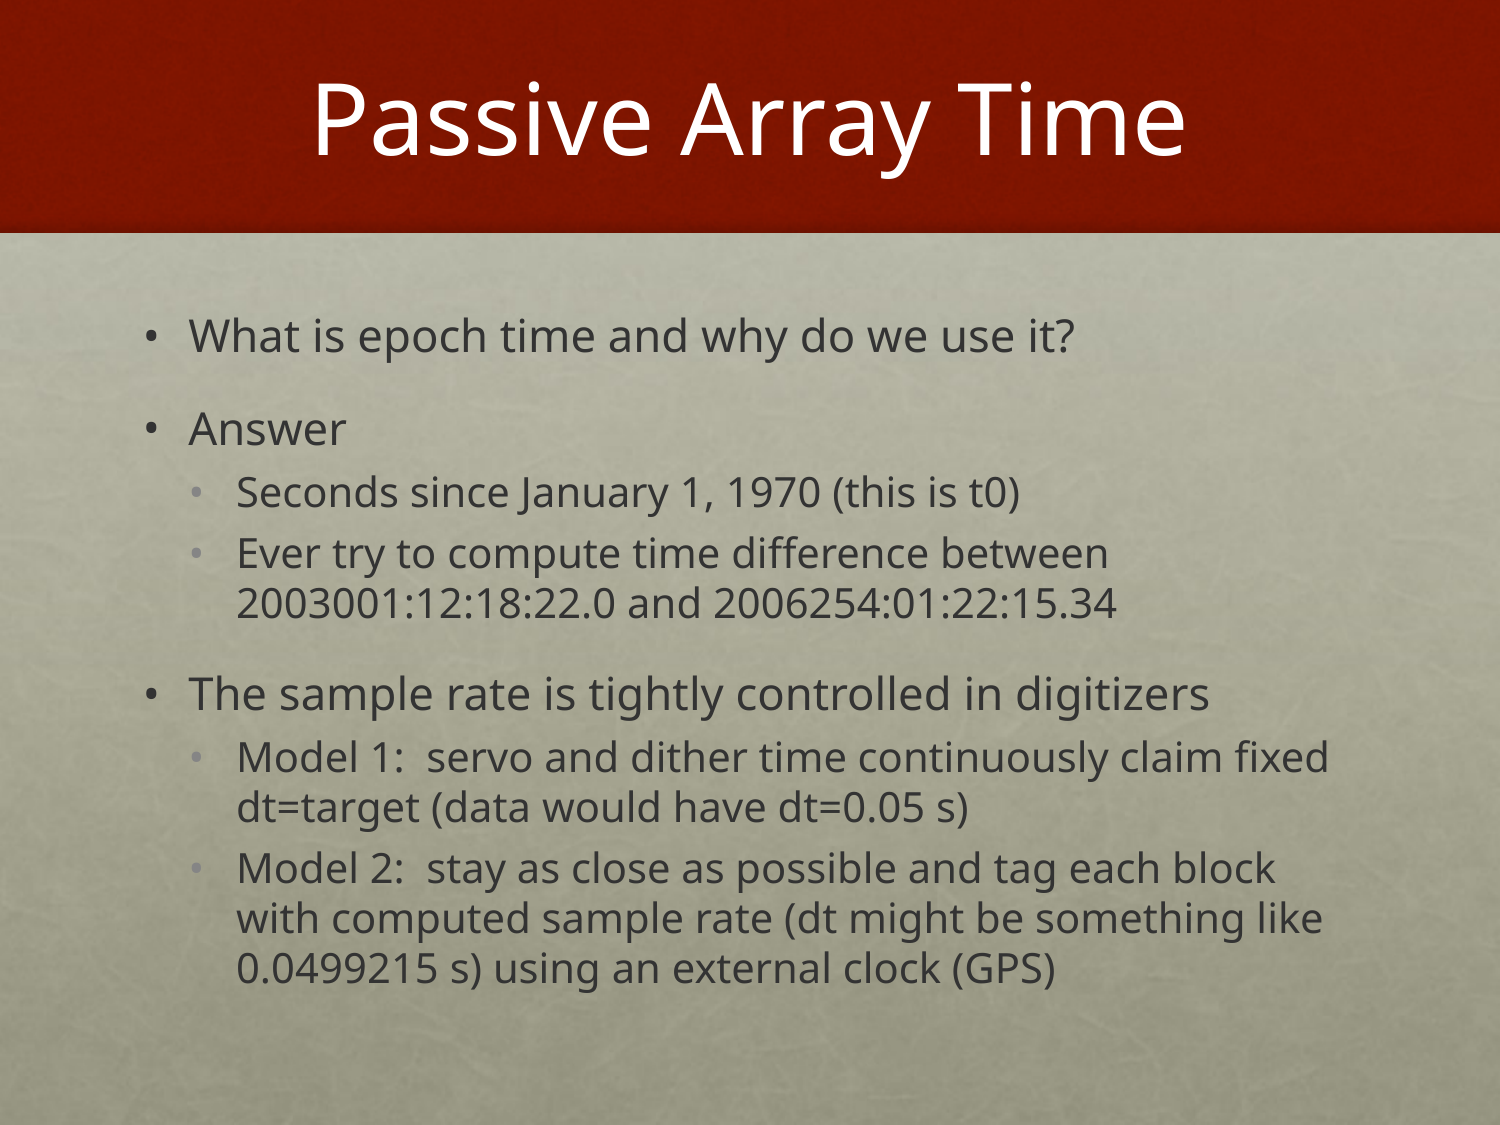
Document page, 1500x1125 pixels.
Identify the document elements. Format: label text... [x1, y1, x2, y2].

list What is epoch time and why do we use it? Answer Seconds since January 1, 1970 (this is t0) Ever try to compute time difference between 2003001:12:18:22.0 and 2006254:01:22:15.34 The sample rate is tightly controlled in digitizers Model 1: servo and dither time continuously claim fixed dt=target (data would have dt=0.05 s) Model 2: stay as close as possible and tag each block with computed sample rate (dt might be something like 0.0499215 s) using an external clock (GPS) [127, 299, 1372, 1005]
title Passive Array Time [127, 10, 1372, 221]
picture [0, 214, 1500, 1125]
